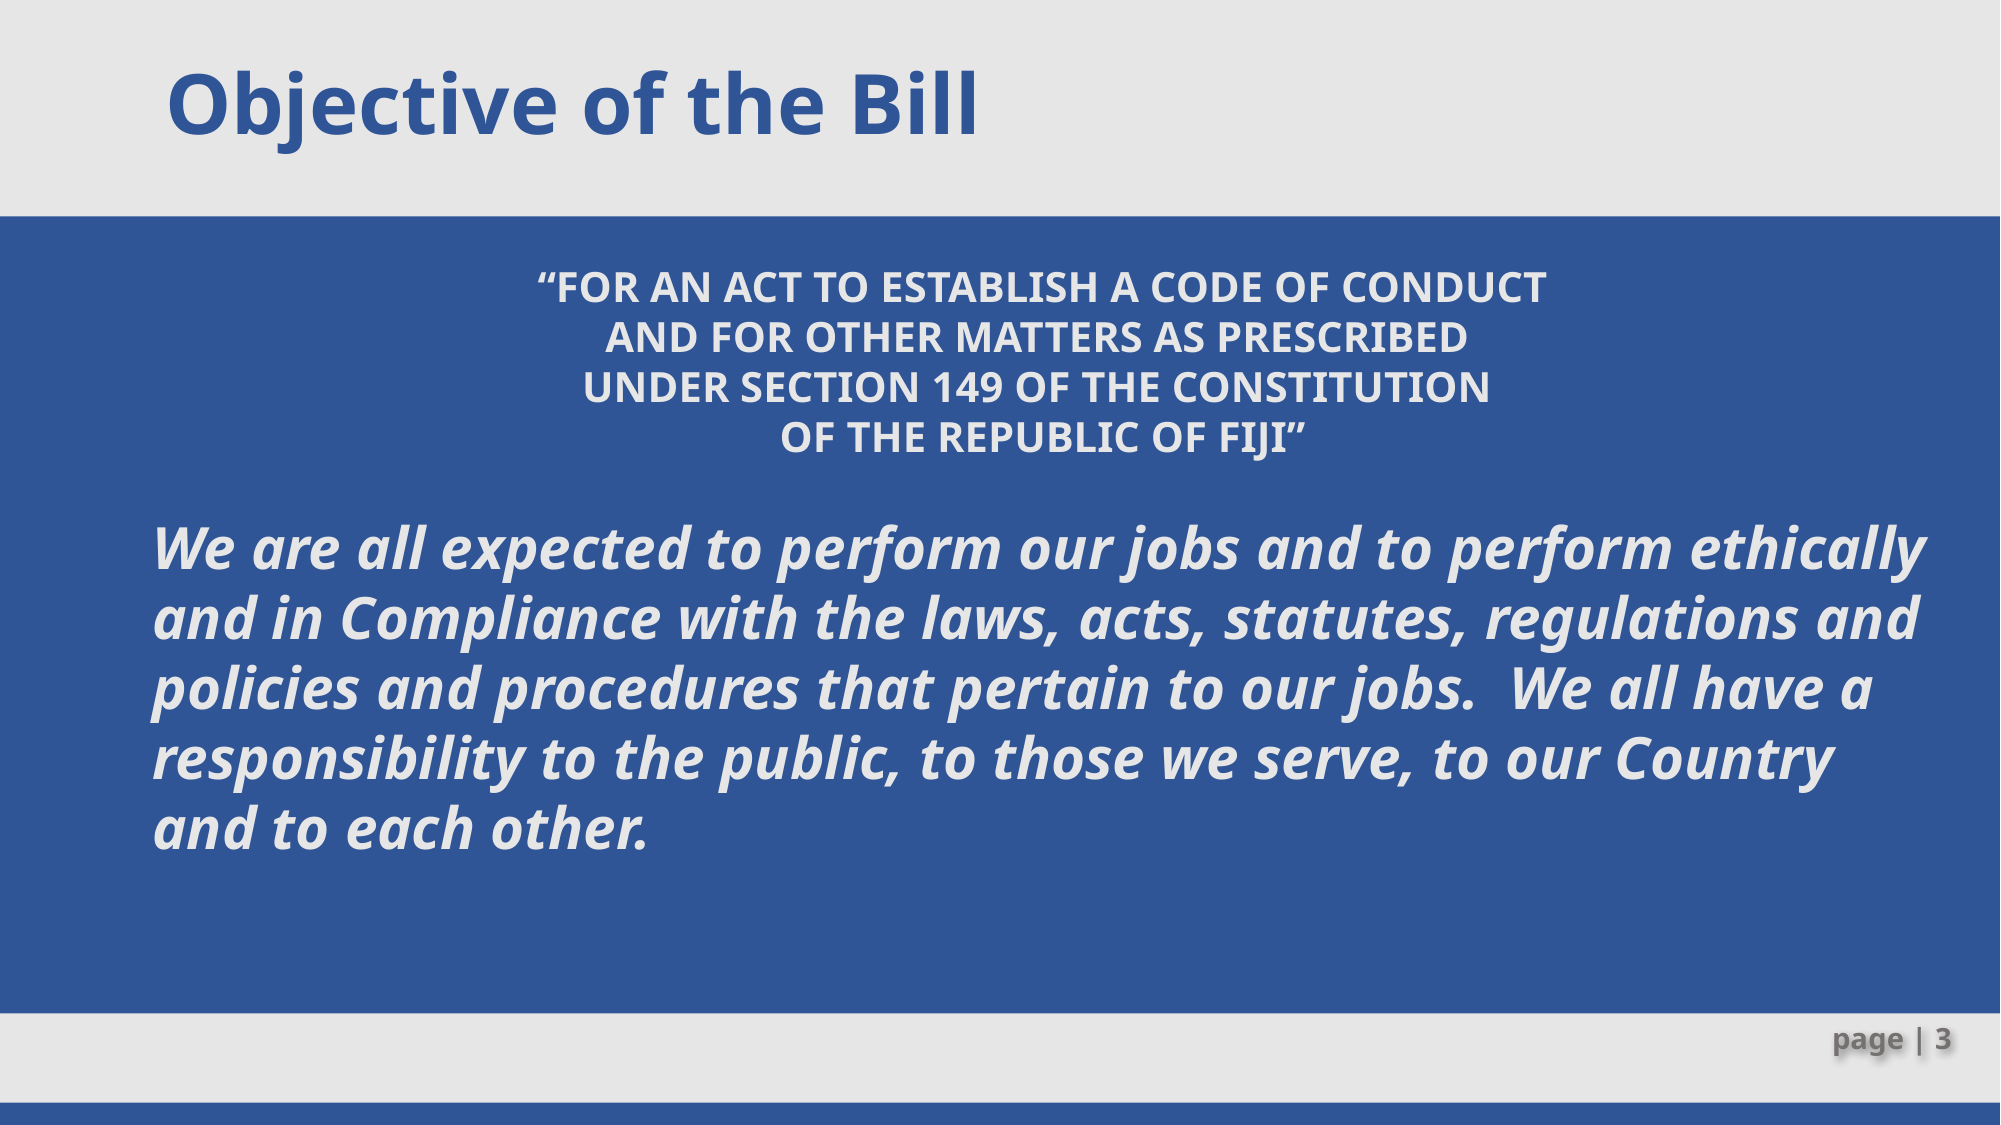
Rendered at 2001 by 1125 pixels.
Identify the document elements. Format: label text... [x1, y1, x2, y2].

list “FOR AN ACT TO ESTABLISH A CODE OF CONDUCT AND FOR OTHER MATTERS AS PRESCRIBED UNDER SECTION 149 OF THE CONSTITUTION OF THE REPUBLIC OF FIJI” We are all expected to perform our jobs and to perform ethically and in Compliance with the laws, acts, statutes, regulations and policies and procedures that pertain to our jobs. We all have a responsibility to the public, to those we serve, to our Country and to each other. [137, 253, 1948, 1034]
title Objective of the Bill [0, 0, 2000, 217]
